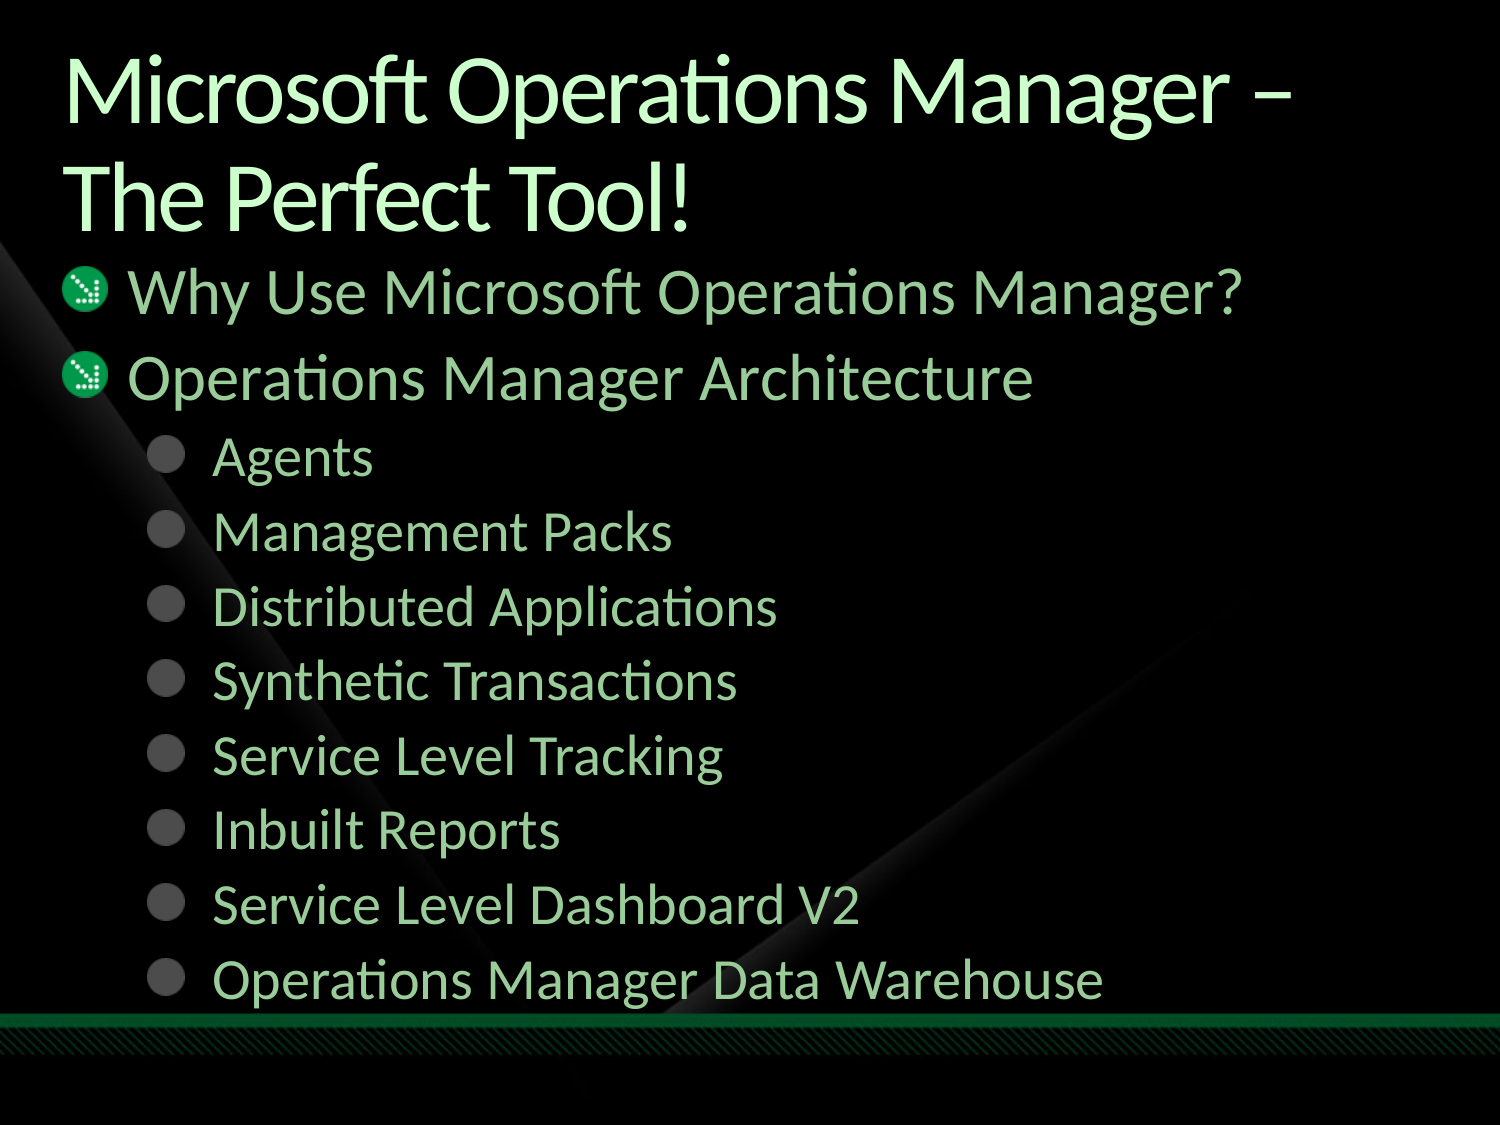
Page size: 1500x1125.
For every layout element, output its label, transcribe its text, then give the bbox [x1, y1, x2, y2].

title Microsoft Operations Manager – The Perfect Tool! [62, 37, 1438, 256]
picture [0, 0, 1500, 1125]
list Why Use Microsoft Operations Manager? Operations Manager Architecture Agents Management Packs Distributed Applications Synthetic Transactions Service Level Tracking Inbuilt Reports Service Level Dashboard V2 Operations Manager Data Warehouse [62, 257, 1438, 621]
